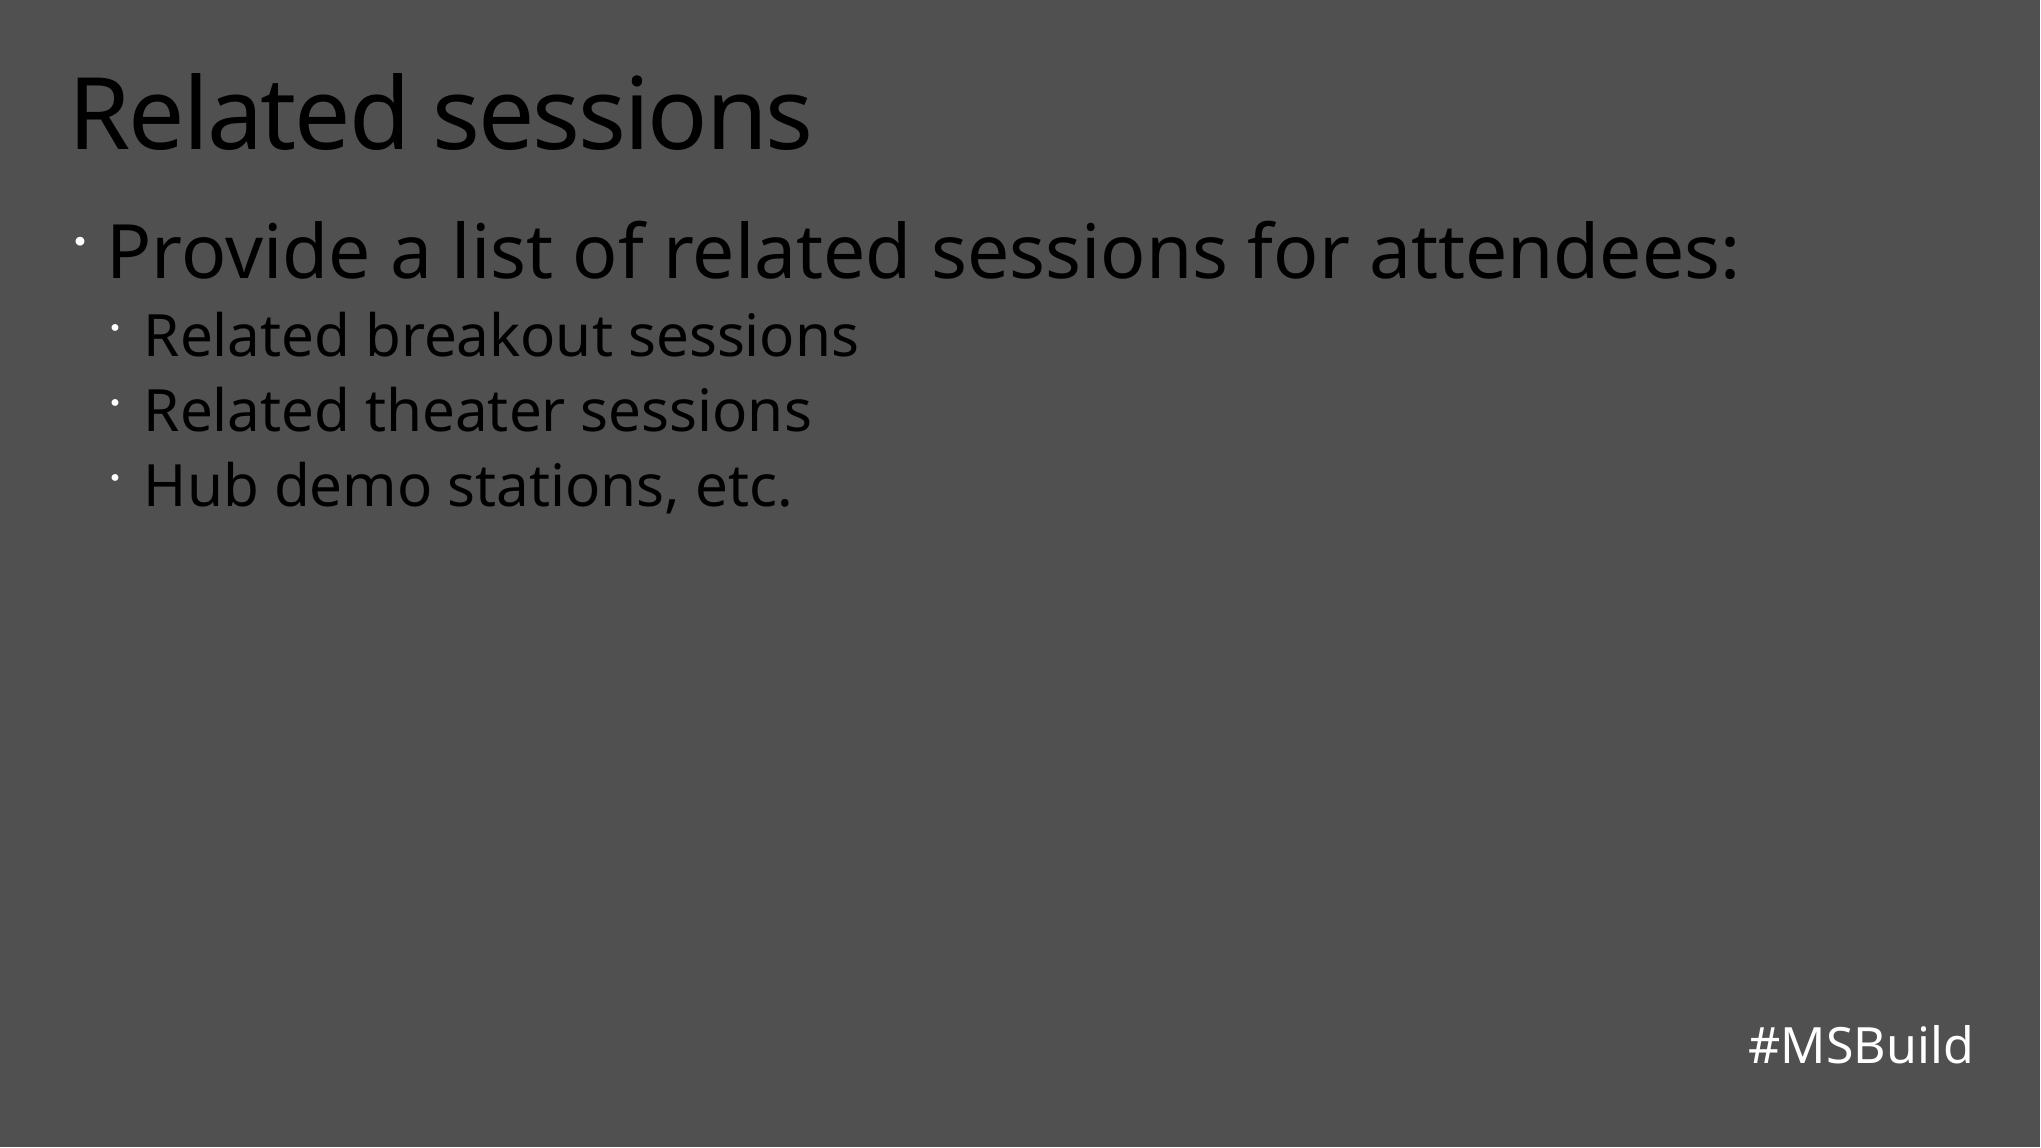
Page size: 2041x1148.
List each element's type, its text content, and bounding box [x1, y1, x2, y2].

list Provide a list of related sessions for attendees: Related breakout sessions Related theater sessions Hub demo stations, etc. [45, 198, 1996, 1099]
title Related sessions [45, 48, 1996, 198]
text_box #MSBuild [1718, 989, 2004, 1098]
